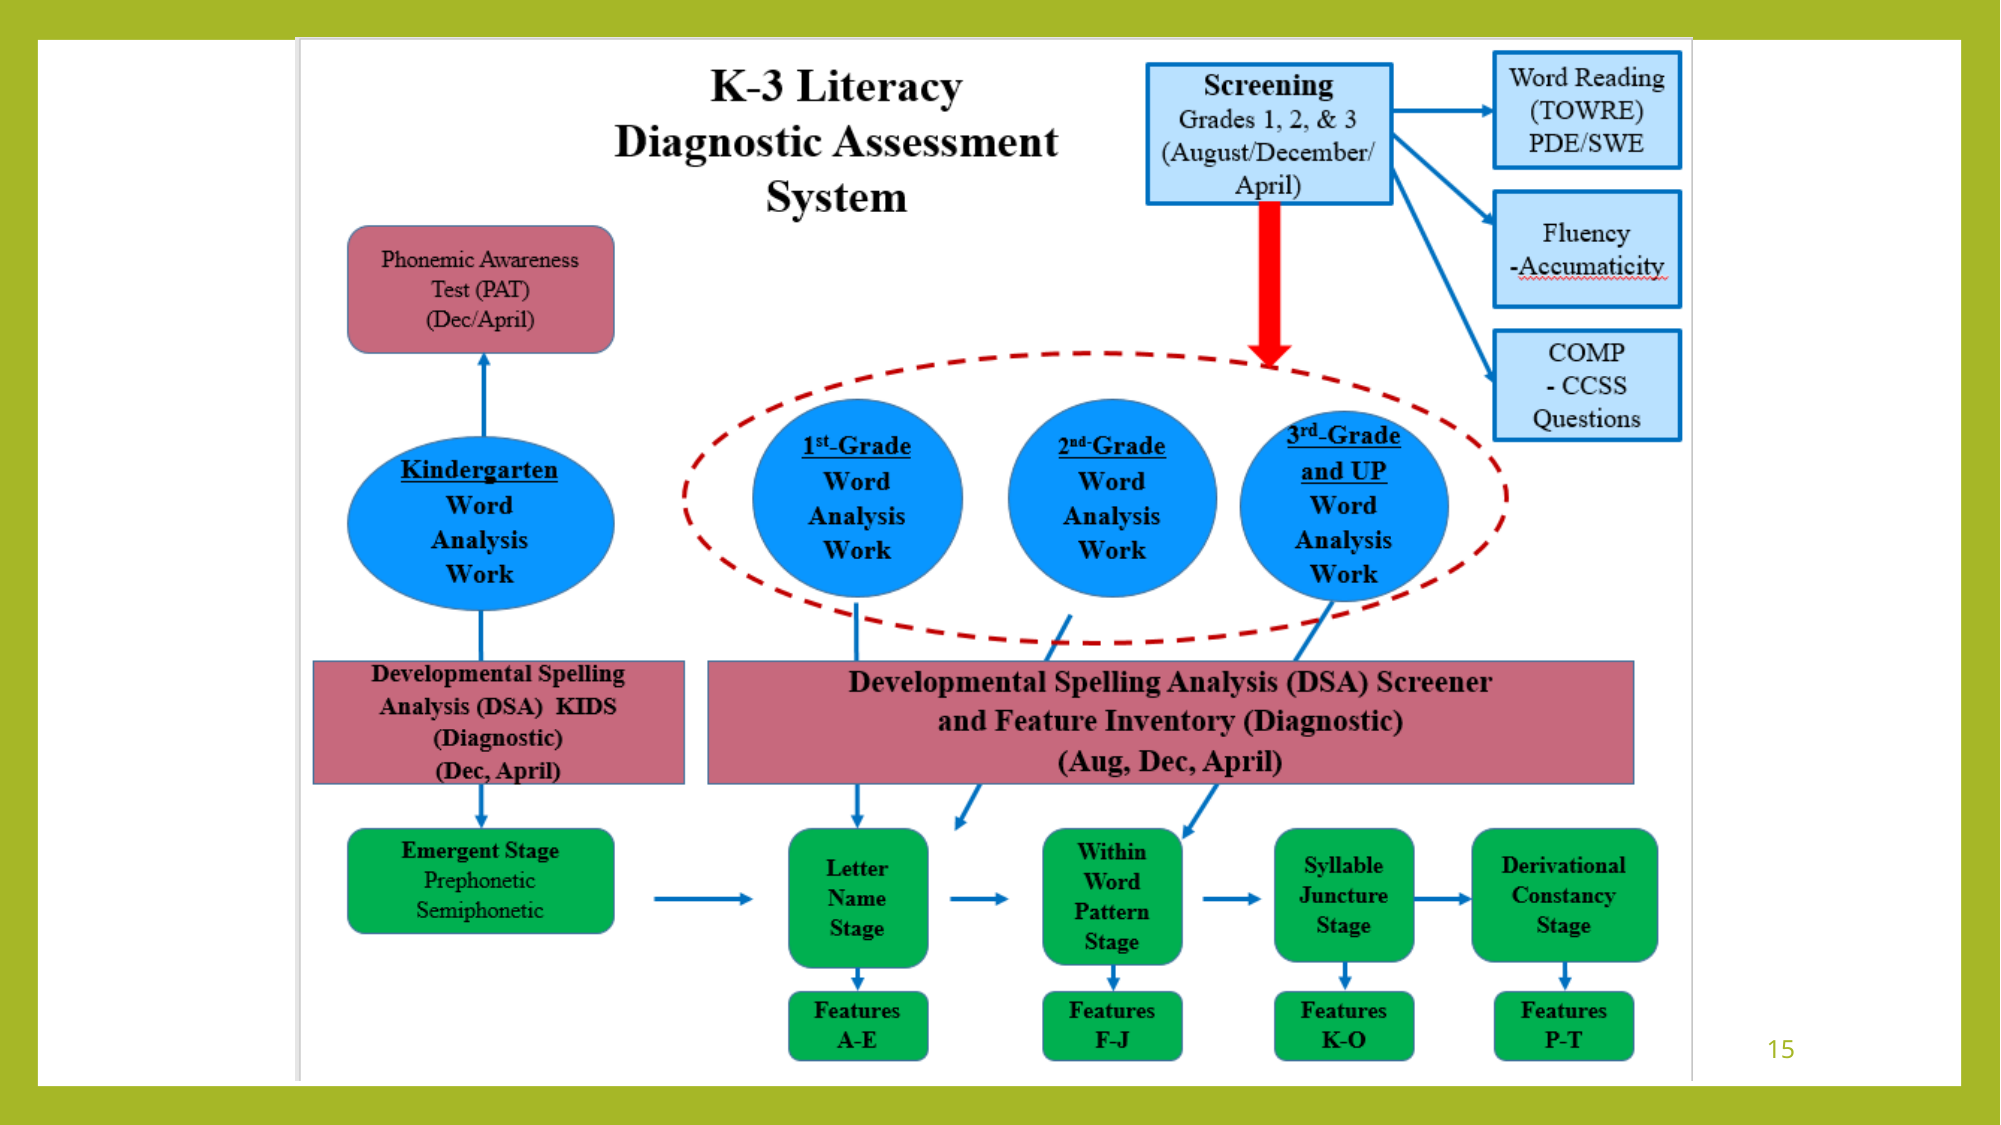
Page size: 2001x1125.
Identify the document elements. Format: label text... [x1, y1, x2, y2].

slide_number 15 [1700, 1020, 1811, 1081]
picture [295, 37, 1694, 1082]
